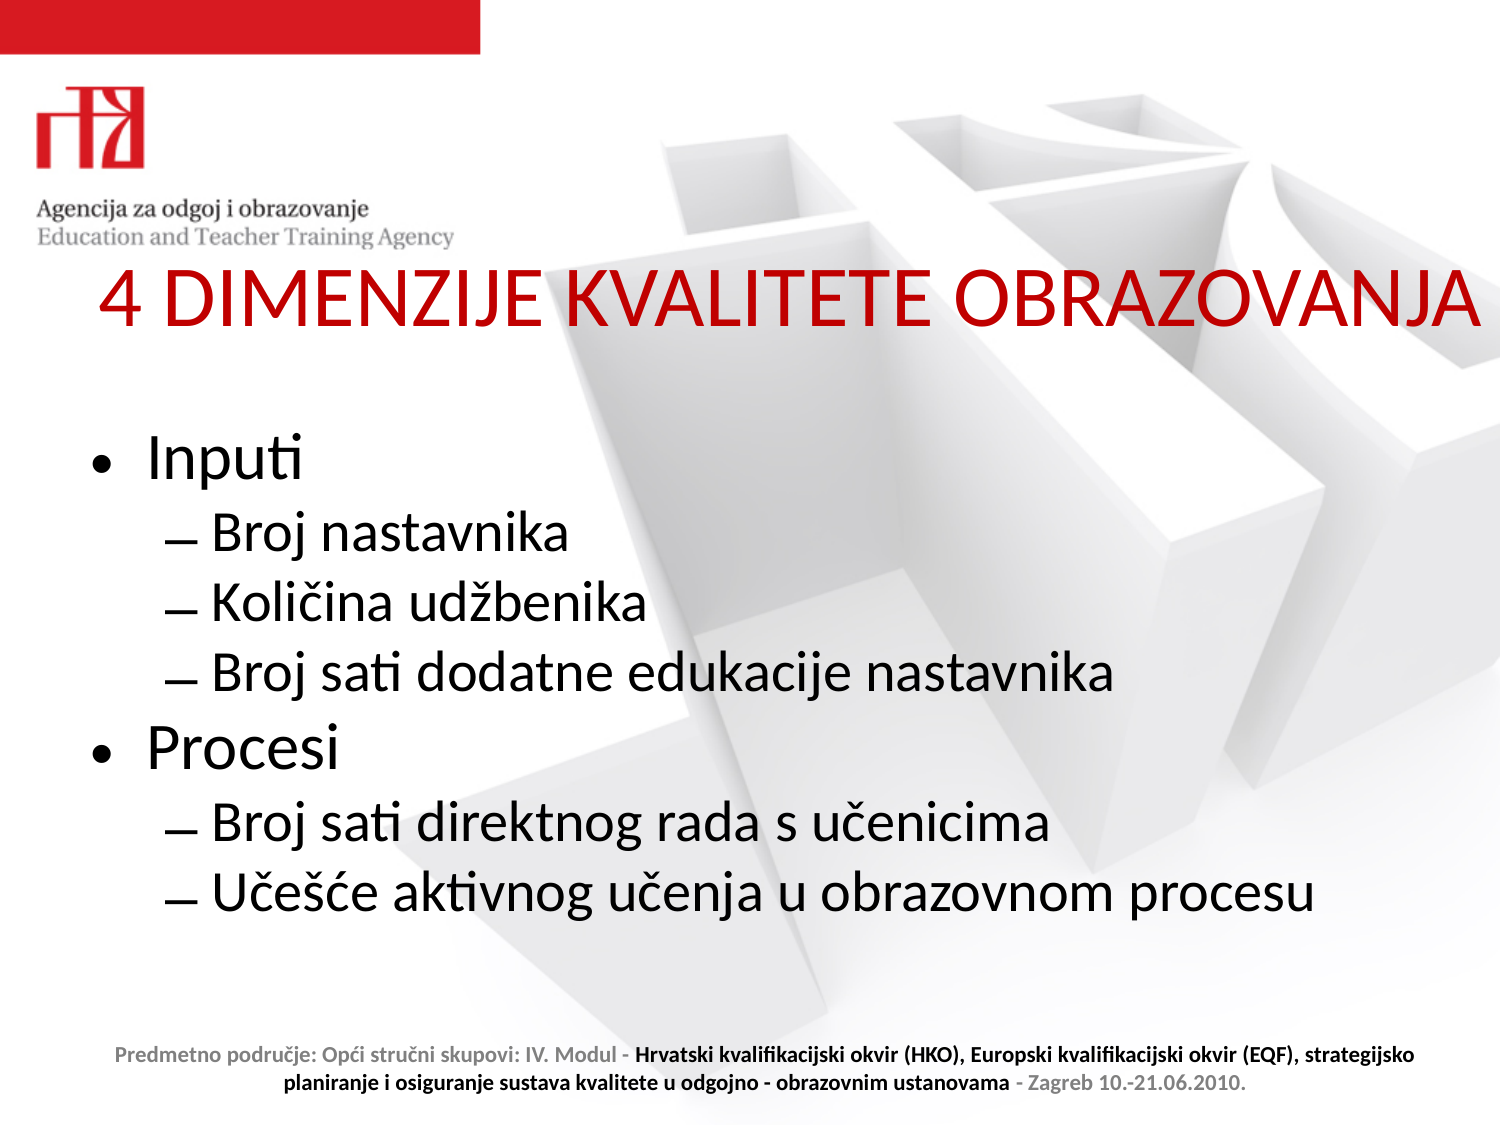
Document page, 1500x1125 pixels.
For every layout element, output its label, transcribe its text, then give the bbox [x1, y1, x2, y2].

title 4 DIMENZIJE KVALITETE OBRAZOVANJA [82, 210, 1500, 399]
picture [0, 0, 1500, 1125]
list Inputi Broj nastavnika Količina udžbenika Broj sati dodatne edukacije nastavnika Procesi Broj sati direktnog rada s učenicima Učešće aktivnog učenja u obrazovnom procesu [75, 421, 1425, 1005]
